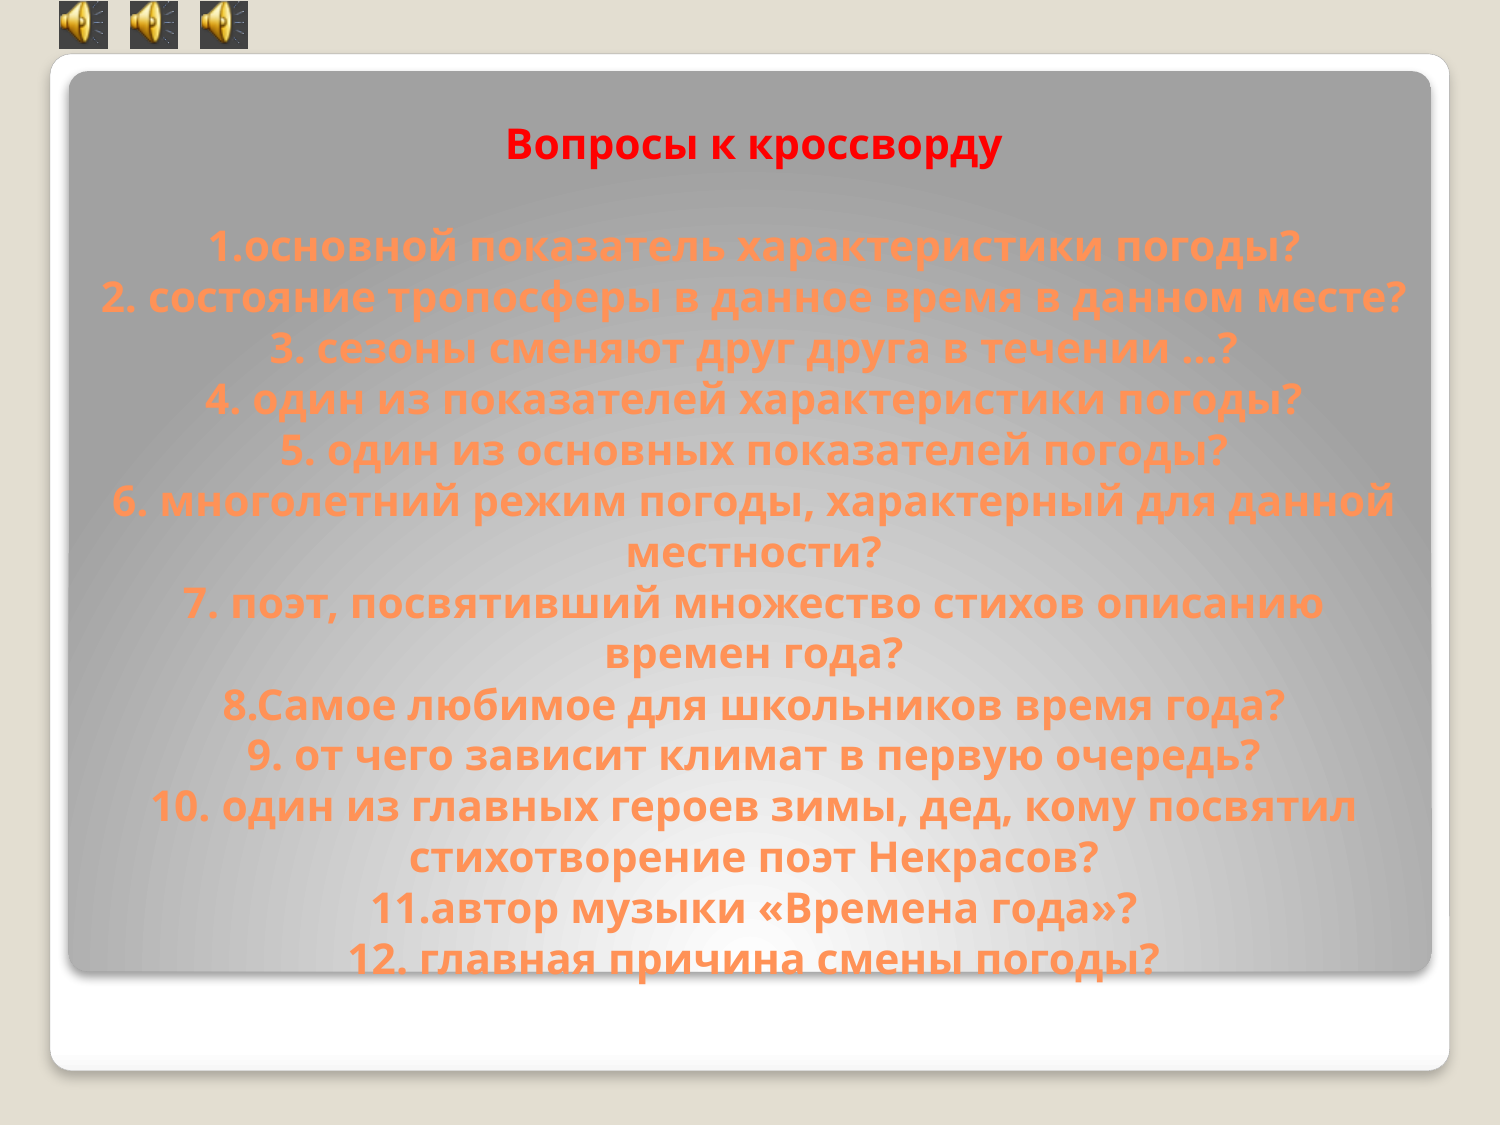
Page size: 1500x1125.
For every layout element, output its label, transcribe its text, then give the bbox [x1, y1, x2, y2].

picture [128, 0, 180, 51]
title Вопросы к кроссворду 1.основной показатель характеристики погоды? 2. состояние тропосферы в данное время в данном месте? 3. сезоны сменяют друг друга в течении …? 4. один из показателей характеристики погоды? 5. один из основных показателей погоды? 6. многолетний режим погоды, характерный для данной местности? 7. поэт, посвятивший множество стихов описанию времен года? 8.Самое любимое для школьников время года? 9. от чего зависит климат в первую очередь? 10. один из главных героев зимы, дед, кому посвятил стихотворение поэт Некрасов? 11.автор музыки «Времена года»? 12. главная причина смены погоды? [82, 82, 1425, 991]
picture [58, 0, 109, 51]
picture [198, 0, 250, 51]
